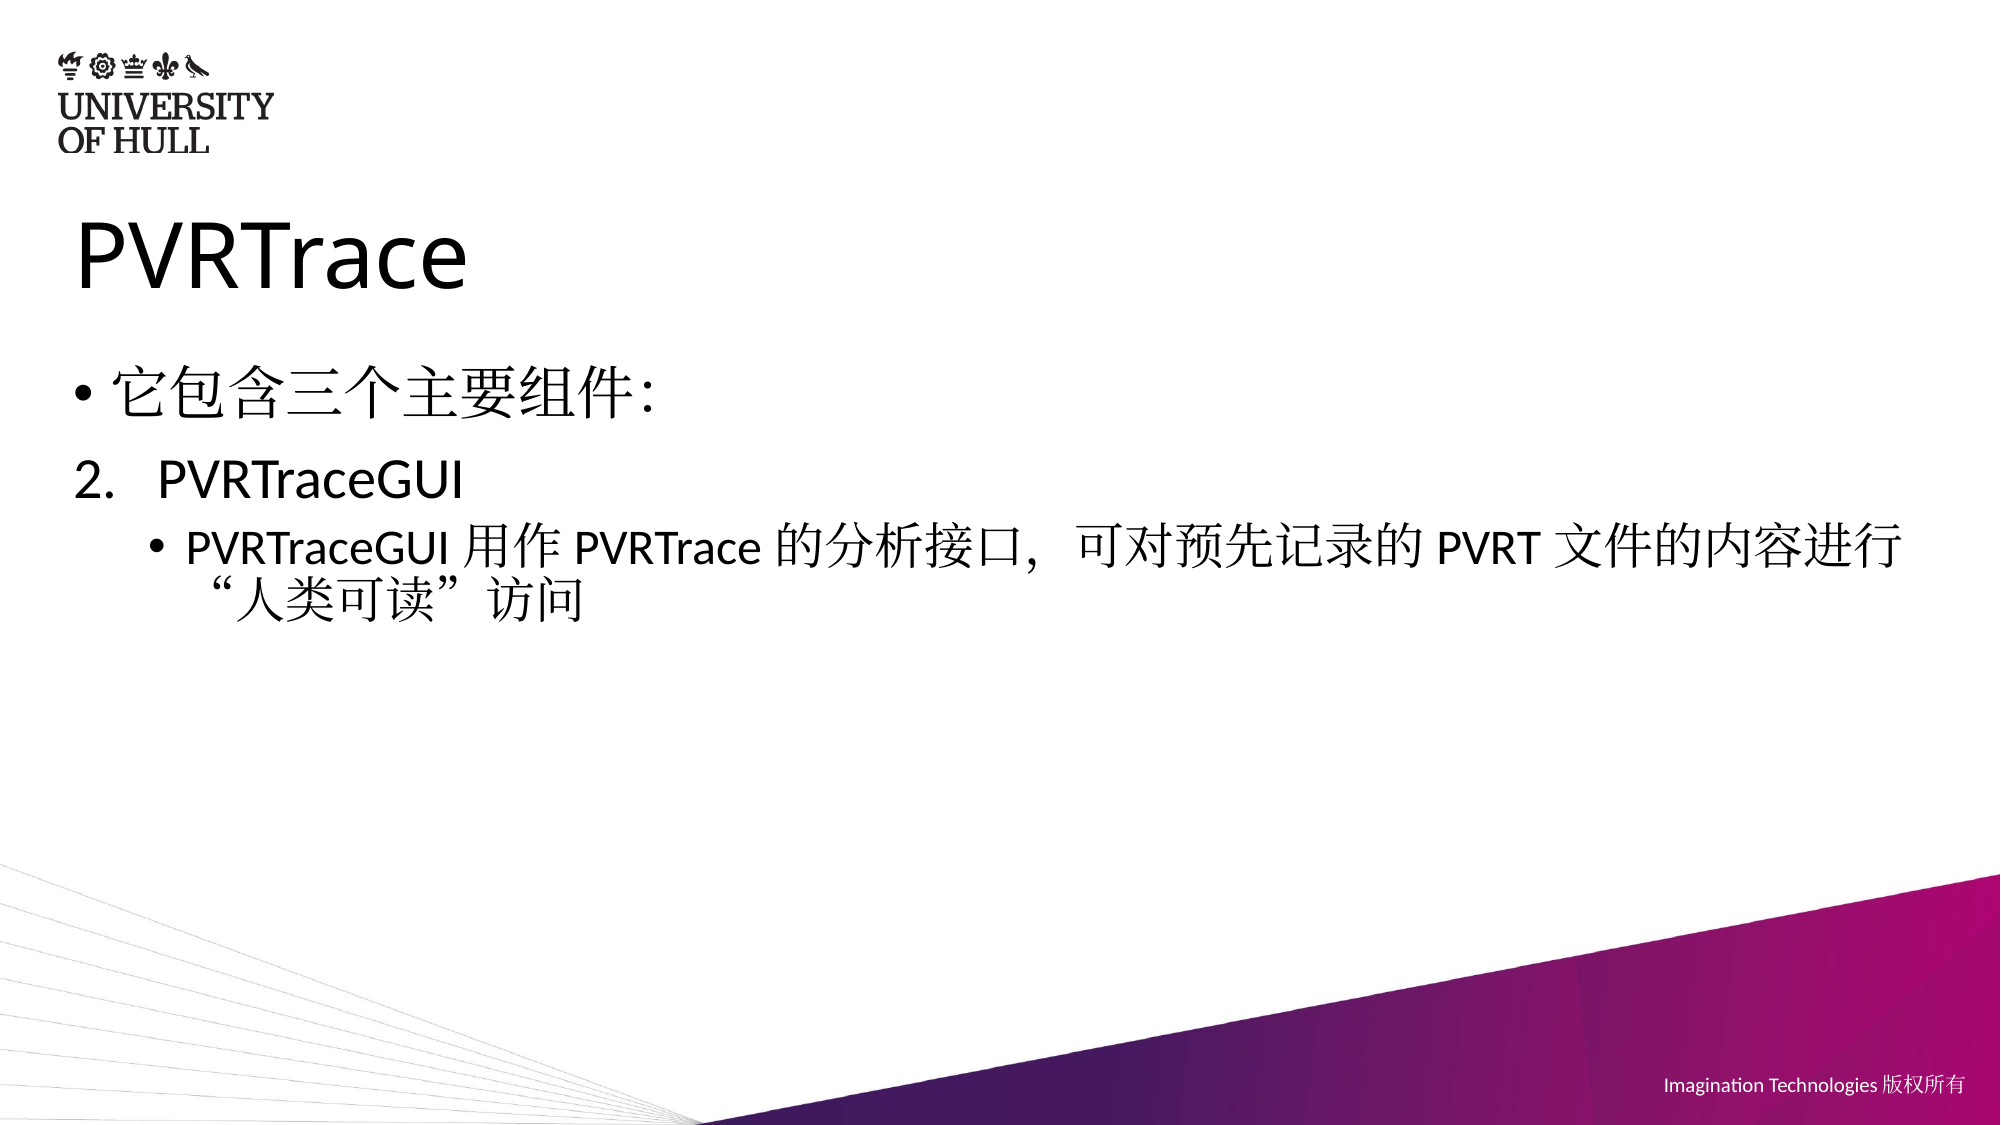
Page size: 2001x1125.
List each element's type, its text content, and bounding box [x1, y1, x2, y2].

title PVRTrace [57, 178, 1931, 340]
picture [0, 0, 2000, 1125]
list 它包含三个主要组件： PVRTraceGUI PVRTraceGUI用作PVRTrace的分析接口，可对预先记录的PVRT文件的内容进行 “人类可读”访问 [57, 356, 1931, 1074]
